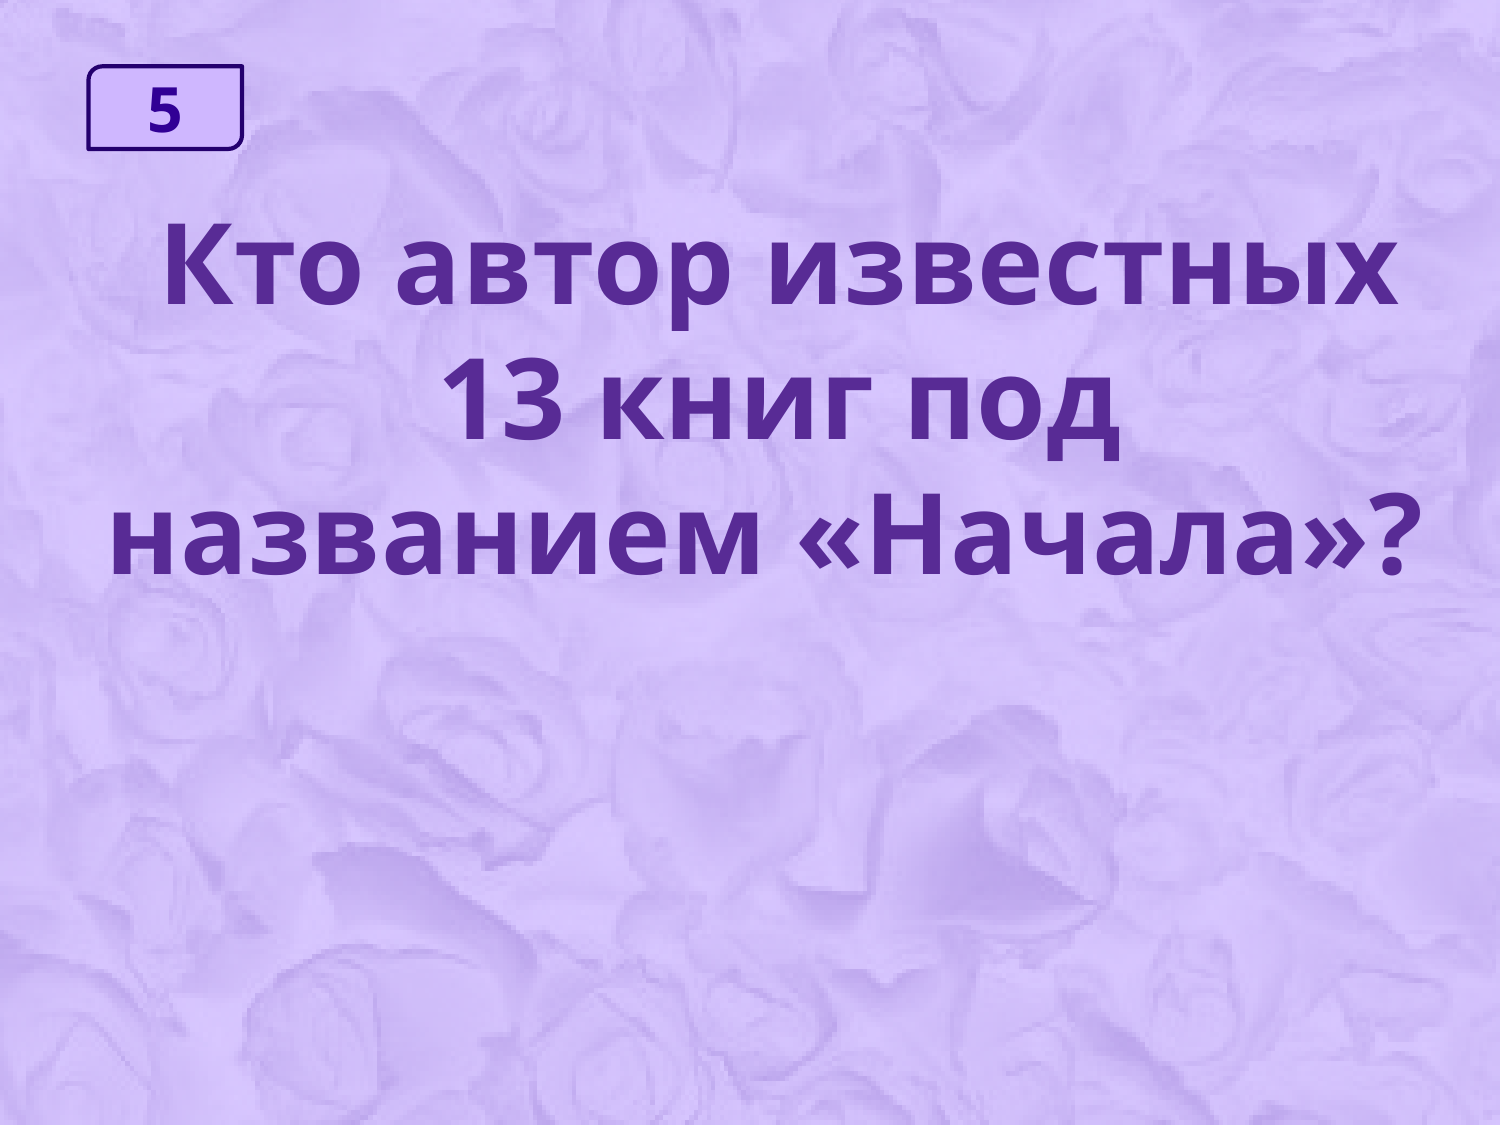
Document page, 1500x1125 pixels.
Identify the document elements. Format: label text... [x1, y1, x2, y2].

text_box Кто автор известных 13 книг под названием «Начала»? [88, 184, 1471, 605]
text_box 5 [86, 64, 245, 152]
